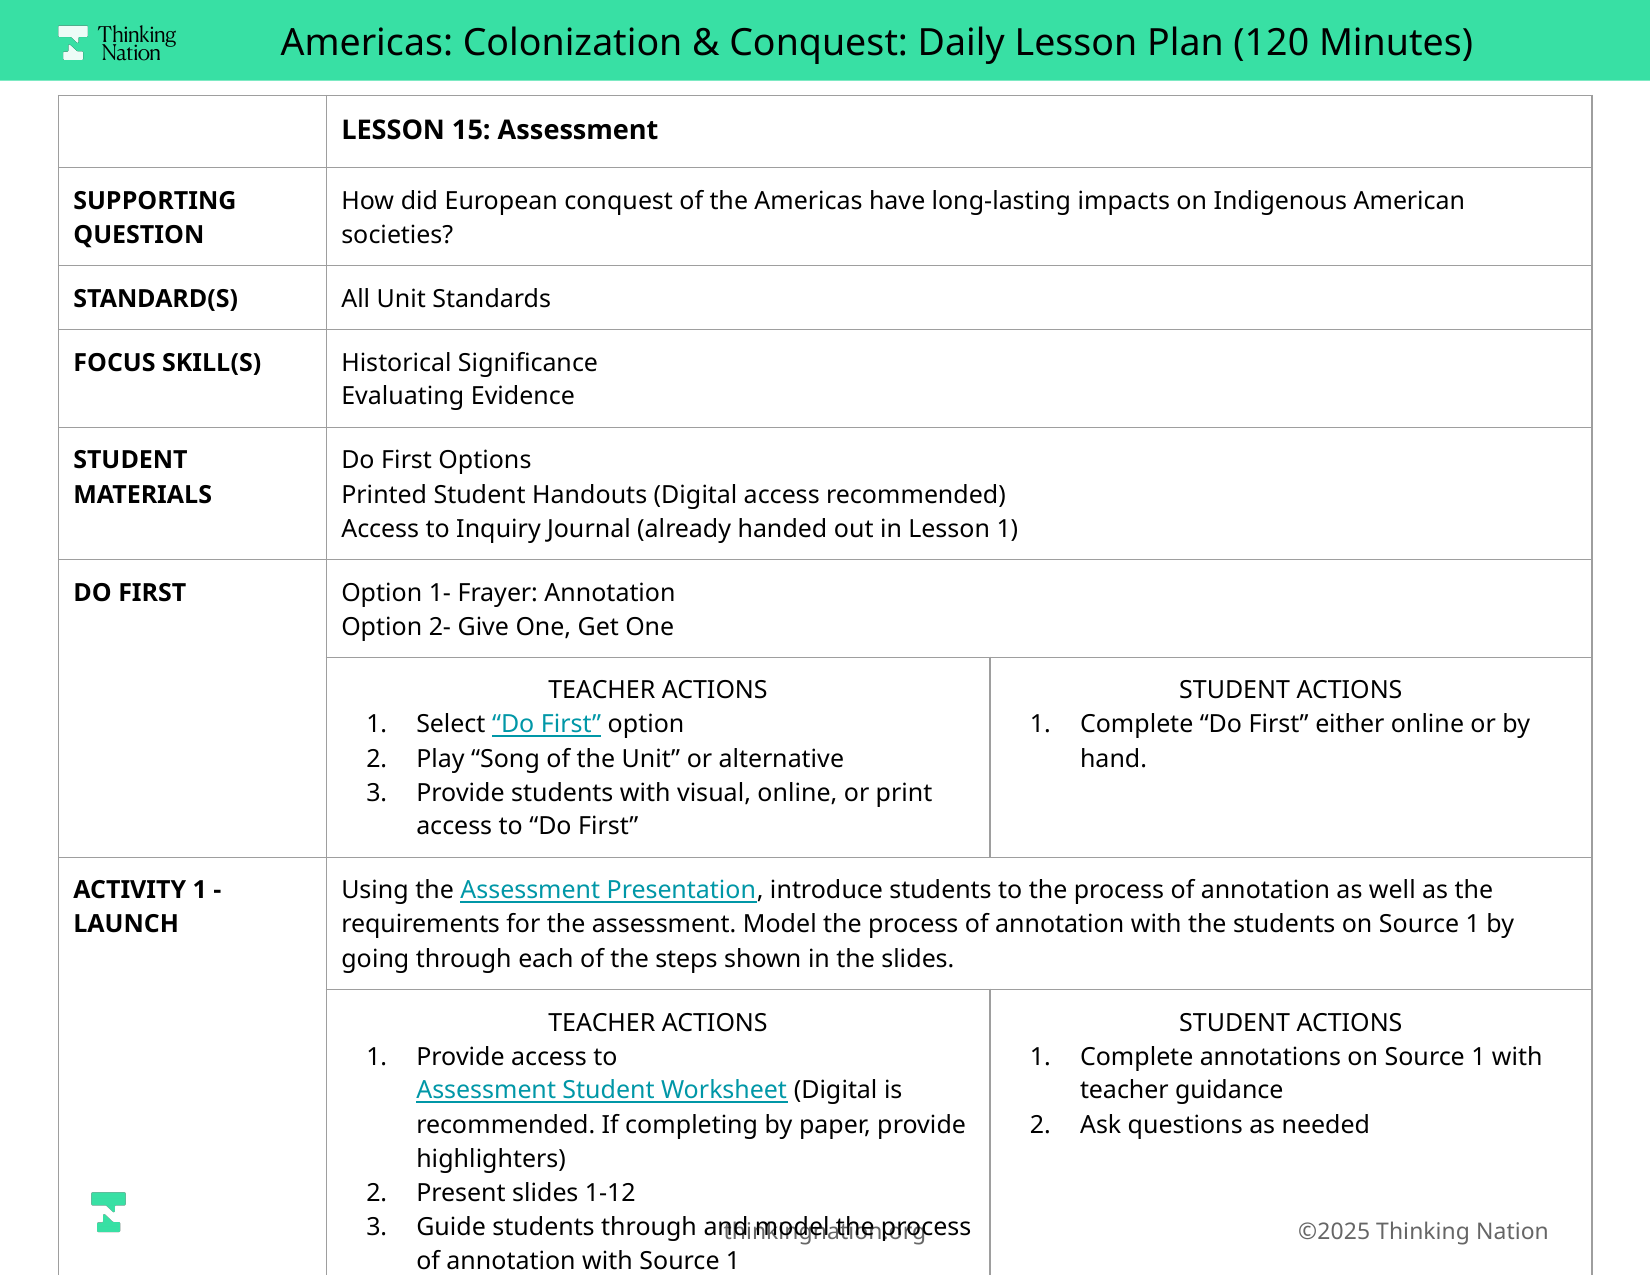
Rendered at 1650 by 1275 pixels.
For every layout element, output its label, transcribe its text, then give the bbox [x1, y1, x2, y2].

table_header [59, 96, 326, 167]
table_cell STUDENT MATERIALS [59, 428, 326, 559]
text_box Americas: Colonization & Conquest: Daily Lesson Plan (120 Minutes) [0, 0, 1650, 81]
table_cell Historical Significance Evaluating Evidence [327, 330, 1591, 427]
table_cell How did European conquest of the Americas have long-lasting impacts on Indigenous American societies? [327, 168, 1591, 265]
table_cell STUDENT ACTIONS Complete annotations on Source 1 with teacher guidance Ask questions as needed [991, 990, 1591, 1275]
table_cell STANDARD(S) [59, 266, 326, 329]
table_cell Do First Options Printed Student Handouts (Digital access recommended) Access to Inquiry Journal (already handed out in Lesson 1) [327, 428, 1591, 559]
table_cell STUDENT ACTIONS Complete “Do First” either online or by hand. [991, 658, 1591, 857]
table_cell Option 1- Frayer: Annotation Option 2- Give One, Get One [327, 560, 1591, 657]
table_cell TEACHER ACTIONS Select “Do First” option Play “Song of the Unit” or alternative Provide students with visual, online, or print access to “Do First” [327, 658, 989, 857]
table_cell FOCUS SKILL(S) [59, 330, 326, 427]
table_cell Using the Assessment Presentation, introduce students to the process of annotation as well as the requirements for the assessment. Model the process of annotation with the students on Source 1 by going through each of the steps shown in the slides. [327, 858, 1591, 989]
table_cell ACTIVITY 1 - LAUNCH [59, 858, 326, 1275]
table_header LESSON 15: Assessment [327, 96, 1591, 167]
table_cell TEACHER ACTIONS Provide access to Assessment Student Worksheet (Digital is recommended. If completing by paper, provide highlighters) Present slides 1-12 Guide students through and model the process of annotation with Source 1 [327, 990, 989, 1275]
table_cell All Unit Standards [327, 266, 1591, 329]
picture [80, 1184, 136, 1240]
picture [45, 14, 180, 85]
table_cell DO FIRST [59, 560, 326, 857]
table_cell SUPPORTING QUESTION [59, 168, 326, 265]
